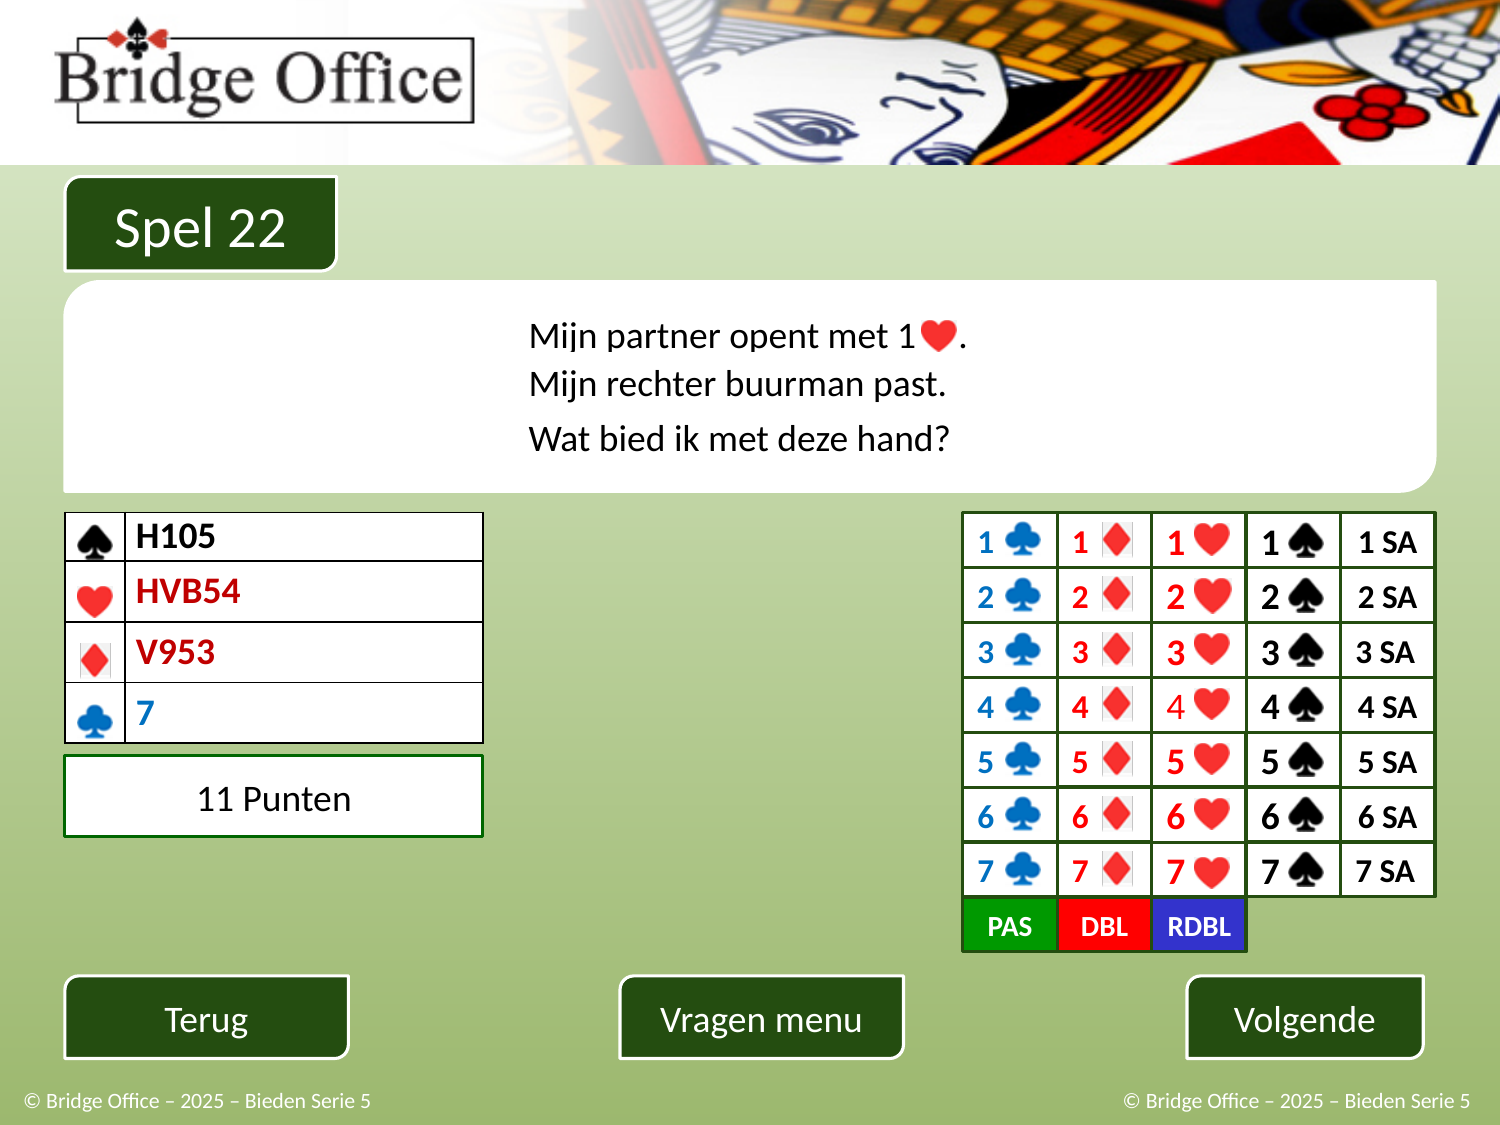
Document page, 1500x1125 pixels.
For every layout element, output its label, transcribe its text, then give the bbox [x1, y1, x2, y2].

text_box Terug [63, 974, 350, 1061]
text_box 4 [1059, 676, 1150, 734]
picture [1004, 521, 1041, 558]
text_box 3 SA [1339, 621, 1437, 676]
text_box 4 [1150, 676, 1245, 734]
picture [1193, 688, 1230, 721]
picture [0, 0, 1500, 166]
picture [1288, 631, 1324, 668]
text_box 4 [961, 676, 1059, 734]
picture [1004, 576, 1041, 613]
text_box Spel 22 [63, 178, 339, 273]
text_box 6 SA [1339, 786, 1437, 844]
text_box Mijn partner opent met 1 . [513, 303, 1022, 364]
picture [1004, 686, 1041, 723]
picture [1193, 578, 1232, 614]
table_cell [66, 562, 124, 621]
picture [1099, 631, 1135, 668]
picture [1004, 741, 1041, 778]
text_box 2 [1153, 569, 1245, 621]
picture [1004, 796, 1041, 833]
table_cell 7 [126, 683, 482, 742]
text_box 1 [961, 511, 1059, 569]
picture [1288, 576, 1324, 613]
picture [1099, 796, 1135, 833]
picture [1288, 521, 1325, 558]
picture [1099, 522, 1135, 558]
text_box 3 [1150, 621, 1245, 676]
text_box 7 [1150, 841, 1245, 898]
text_box 2 [1056, 569, 1153, 621]
picture [1004, 631, 1041, 668]
picture [1099, 741, 1135, 778]
picture [1288, 741, 1324, 778]
text_box 5 [961, 734, 1059, 786]
picture [1193, 798, 1230, 830]
picture [1099, 686, 1135, 723]
table_header [66, 513, 124, 560]
picture [1193, 857, 1230, 890]
text_box 5 SA [1339, 734, 1437, 786]
picture [1193, 523, 1230, 556]
table_cell [72, 744, 117, 751]
text_box DBL [1059, 898, 1153, 953]
text_box 7 [961, 841, 1056, 896]
picture [1288, 796, 1324, 833]
picture [77, 585, 113, 618]
text_box Wat bied ik met deze hand? [513, 406, 987, 467]
text_box 3 [1056, 621, 1150, 676]
table_cell [66, 623, 124, 682]
text_box Volgende [1185, 974, 1425, 1061]
text_box 2 [1245, 569, 1339, 621]
text_box 1 [1245, 511, 1342, 569]
text_box 5 [1059, 734, 1153, 786]
picture [1004, 851, 1041, 887]
text_box 4 [1245, 676, 1339, 734]
table_cell V953 [126, 623, 482, 682]
table_cell HVB54 [126, 562, 482, 621]
text_box 1 [1059, 511, 1153, 569]
text_box 1 SA [1342, 511, 1437, 569]
text_box 7 [1056, 841, 1150, 898]
text_box 2 [961, 569, 1056, 621]
picture [1288, 851, 1324, 887]
picture [1193, 743, 1230, 776]
picture [1099, 851, 1135, 887]
text_box 11 Punten [63, 754, 484, 838]
table_header H105 [126, 513, 482, 560]
text_box 6 [1150, 786, 1245, 841]
table_cell [66, 683, 124, 742]
picture [1288, 686, 1324, 723]
text_box 7 SA [1339, 844, 1437, 898]
text_box 3 [961, 621, 1056, 676]
text_box 1 [1153, 511, 1245, 569]
text_box 7 [1245, 841, 1339, 898]
text_box 6 [961, 786, 1056, 841]
picture [1099, 576, 1135, 613]
picture [77, 703, 113, 740]
text_box 5 [1153, 734, 1248, 786]
picture [920, 320, 957, 353]
picture [77, 643, 113, 679]
text_box 6 [1056, 786, 1150, 841]
picture [77, 524, 113, 561]
text_box 4 SA [1339, 676, 1437, 734]
text_box © Bridge Office – 2025 – Bieden Serie 5 [8, 1079, 393, 1121]
text_box [63, 280, 1437, 493]
text_box 6 [1245, 786, 1339, 841]
text_box PAS [961, 896, 1059, 953]
text_box Vragen menu [618, 974, 906, 1061]
picture [1194, 633, 1230, 666]
text_box 2 SA [1339, 569, 1437, 621]
text_box Mijn rechter buurman past. [513, 352, 987, 406]
text_box © Bridge Office – 2025 – Bieden Serie 5 [1107, 1079, 1500, 1121]
text_box 5 [1248, 734, 1339, 786]
text_box RDBL [1153, 898, 1248, 953]
text_box 3 [1245, 621, 1339, 676]
